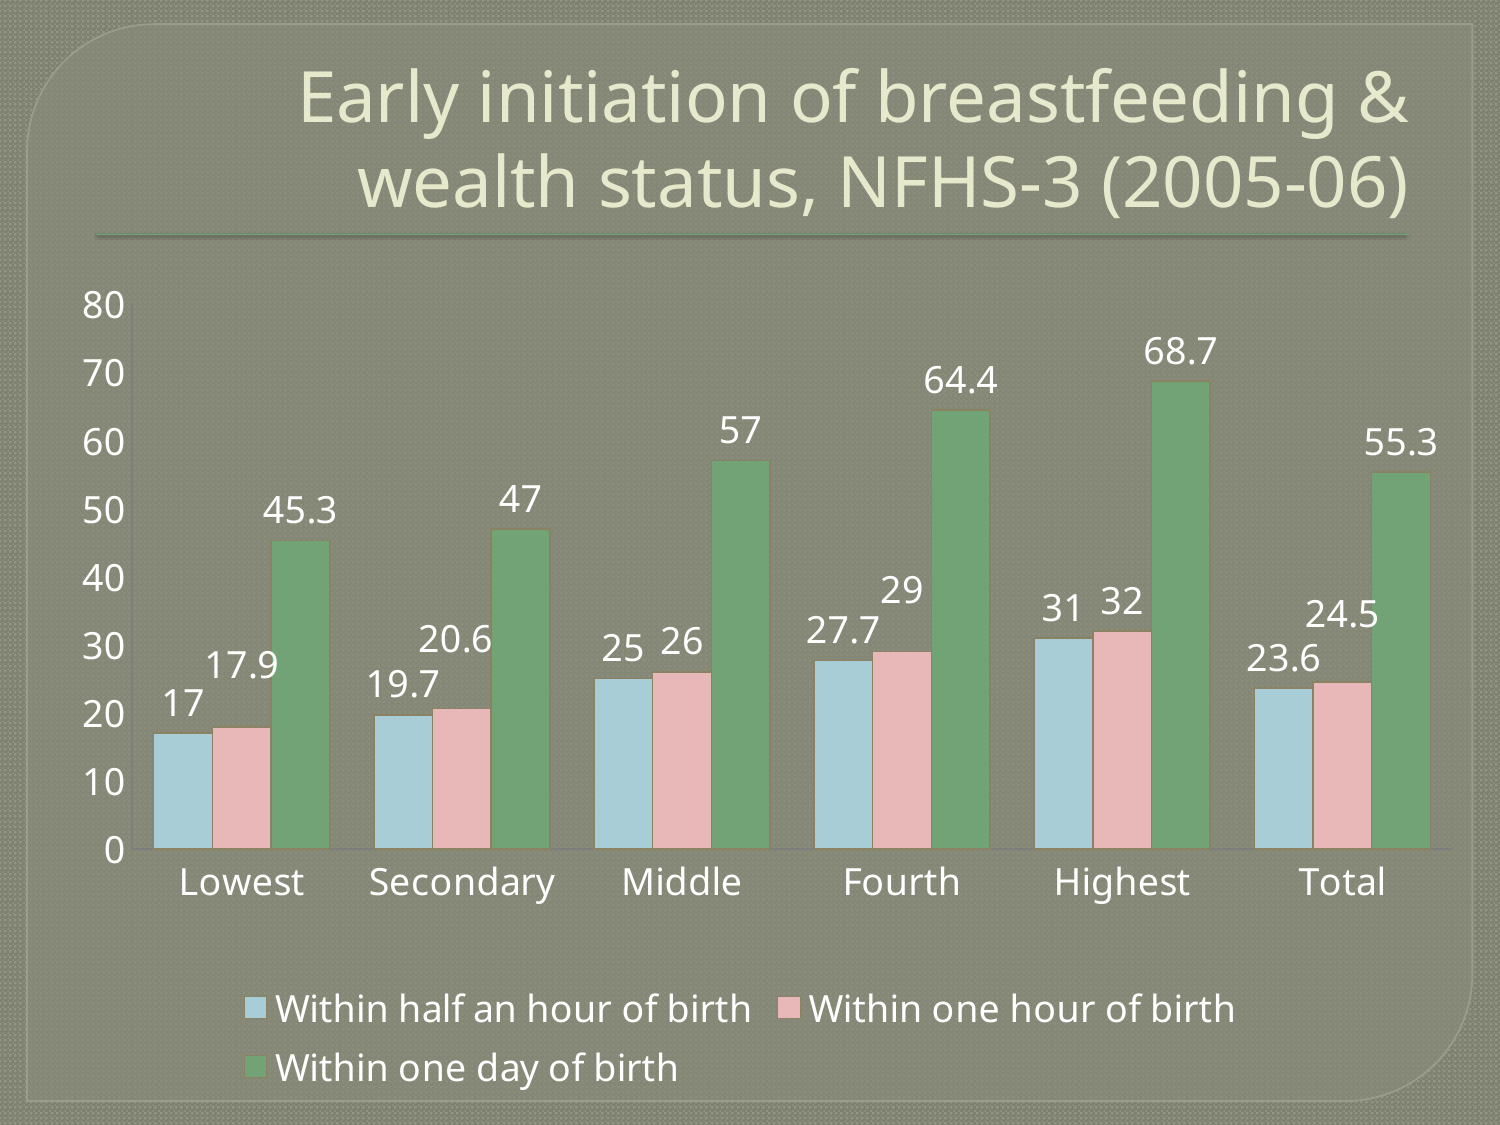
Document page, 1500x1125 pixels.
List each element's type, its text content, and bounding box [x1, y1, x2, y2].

chart [24, 269, 1476, 1101]
title Early initiation of breastfeeding & wealth status, NFHS-3 (2005-06) [75, 41, 1425, 230]
